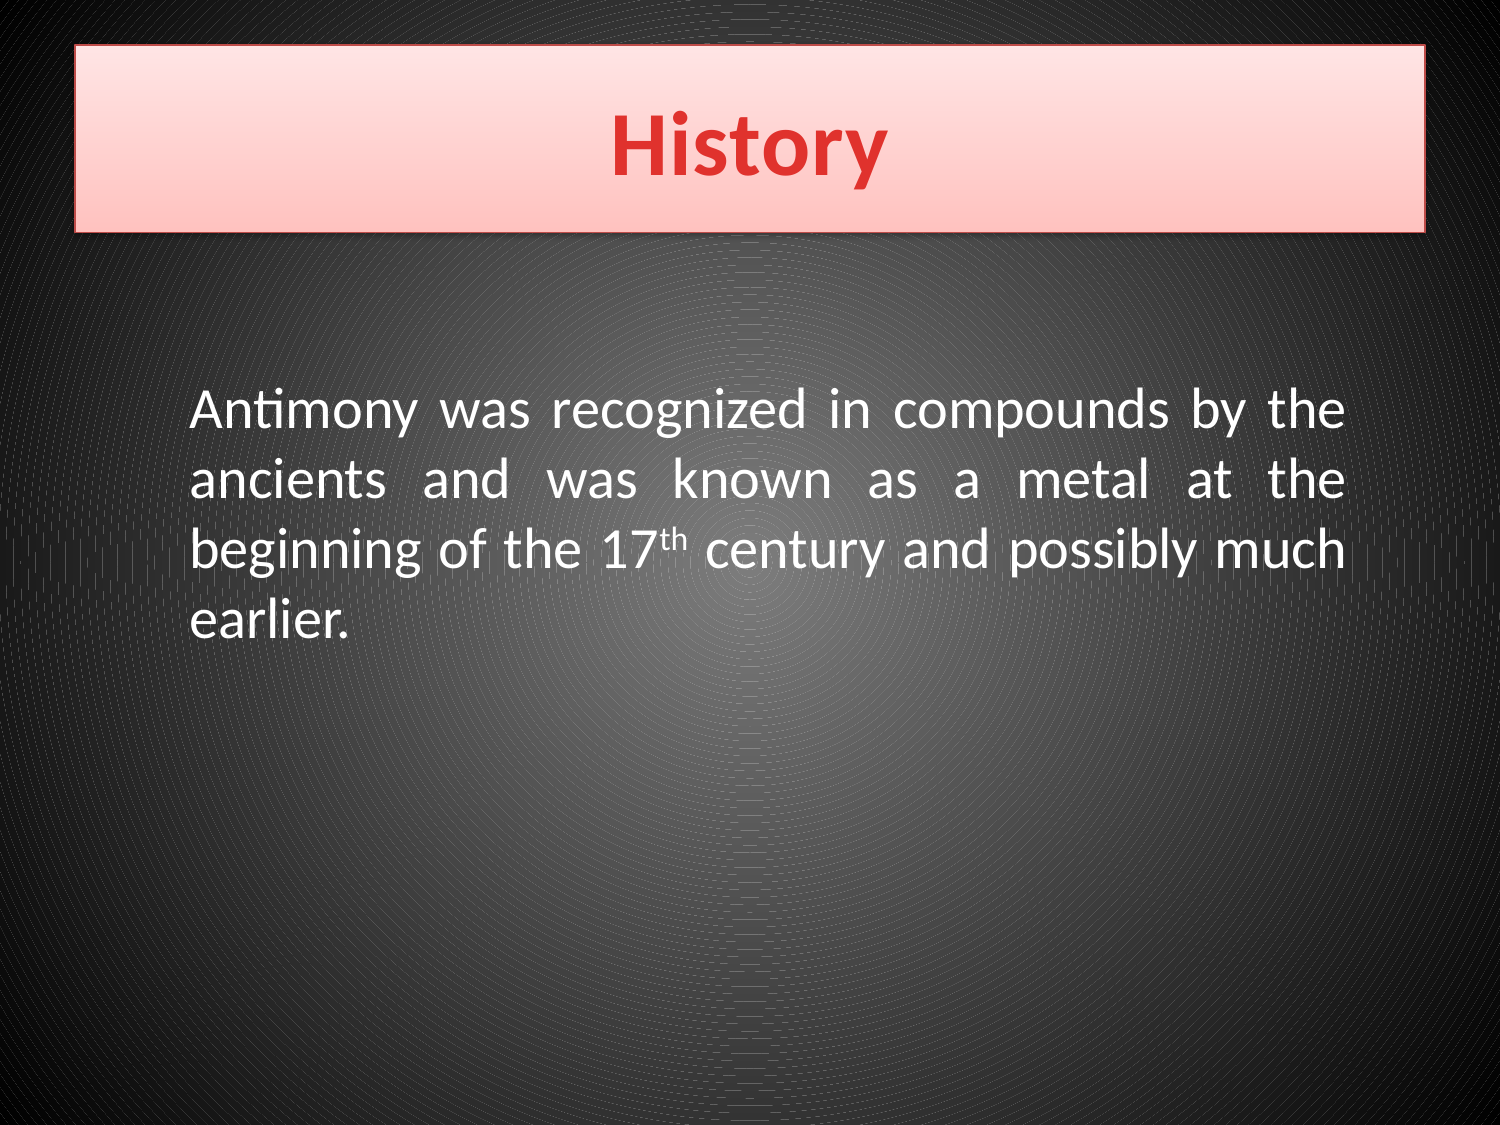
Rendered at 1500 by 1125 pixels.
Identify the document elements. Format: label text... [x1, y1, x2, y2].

text_box Antimony was recognized in compounds by the ancients and was known as a metal at the beginning of the 17th century and possibly much earlier. [174, 362, 1363, 658]
title History [74, 44, 1426, 233]
